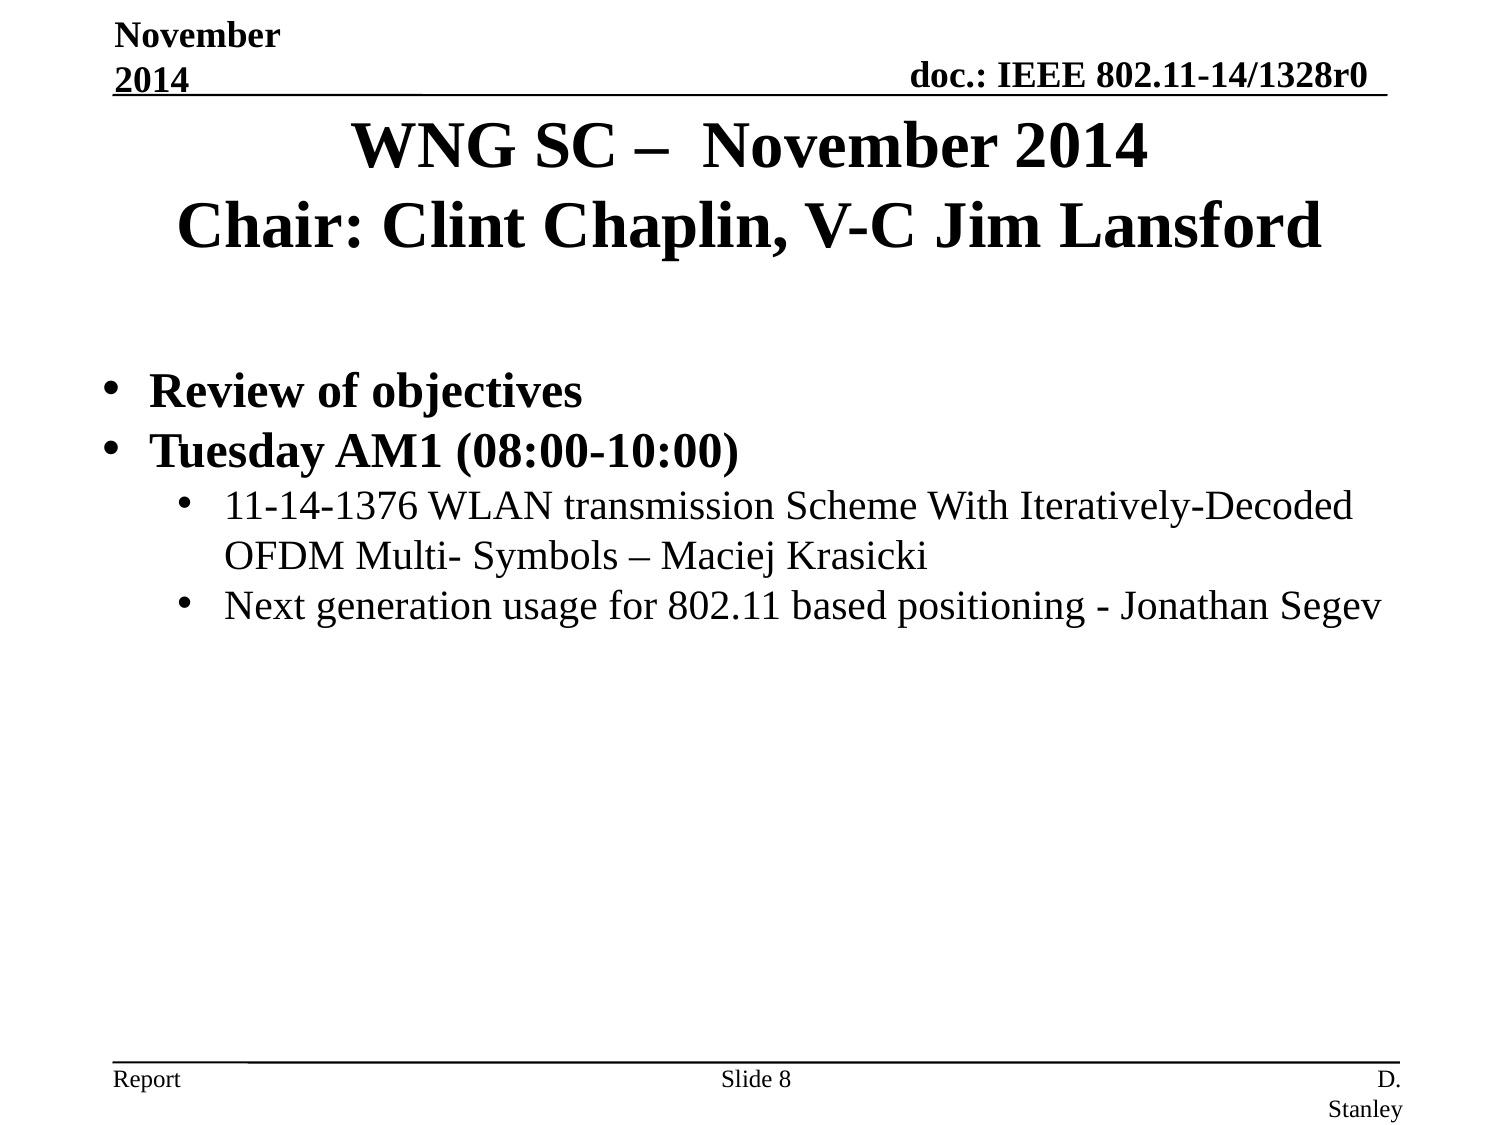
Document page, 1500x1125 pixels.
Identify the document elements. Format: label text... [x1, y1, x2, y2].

title WNG SC – November 2014 Chair: Clint Chaplin, V-C Jim Lansford [112, 125, 1388, 238]
text_box Review of objectives Tuesday AM1 (08:00-10:00) 11-14-1376 WLAN transmission Scheme With Iteratively-Decoded OFDM Multi- Symbols – Maciej Krasicki Next generation usage for 802.11 based positioning - Jonathan Segev [87, 350, 1450, 755]
footer D. Stanley, Aruba Networks [1325, 1062, 1402, 1093]
slide_number Slide 8 [712, 1062, 800, 1093]
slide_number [114, 54, 309, 100]
